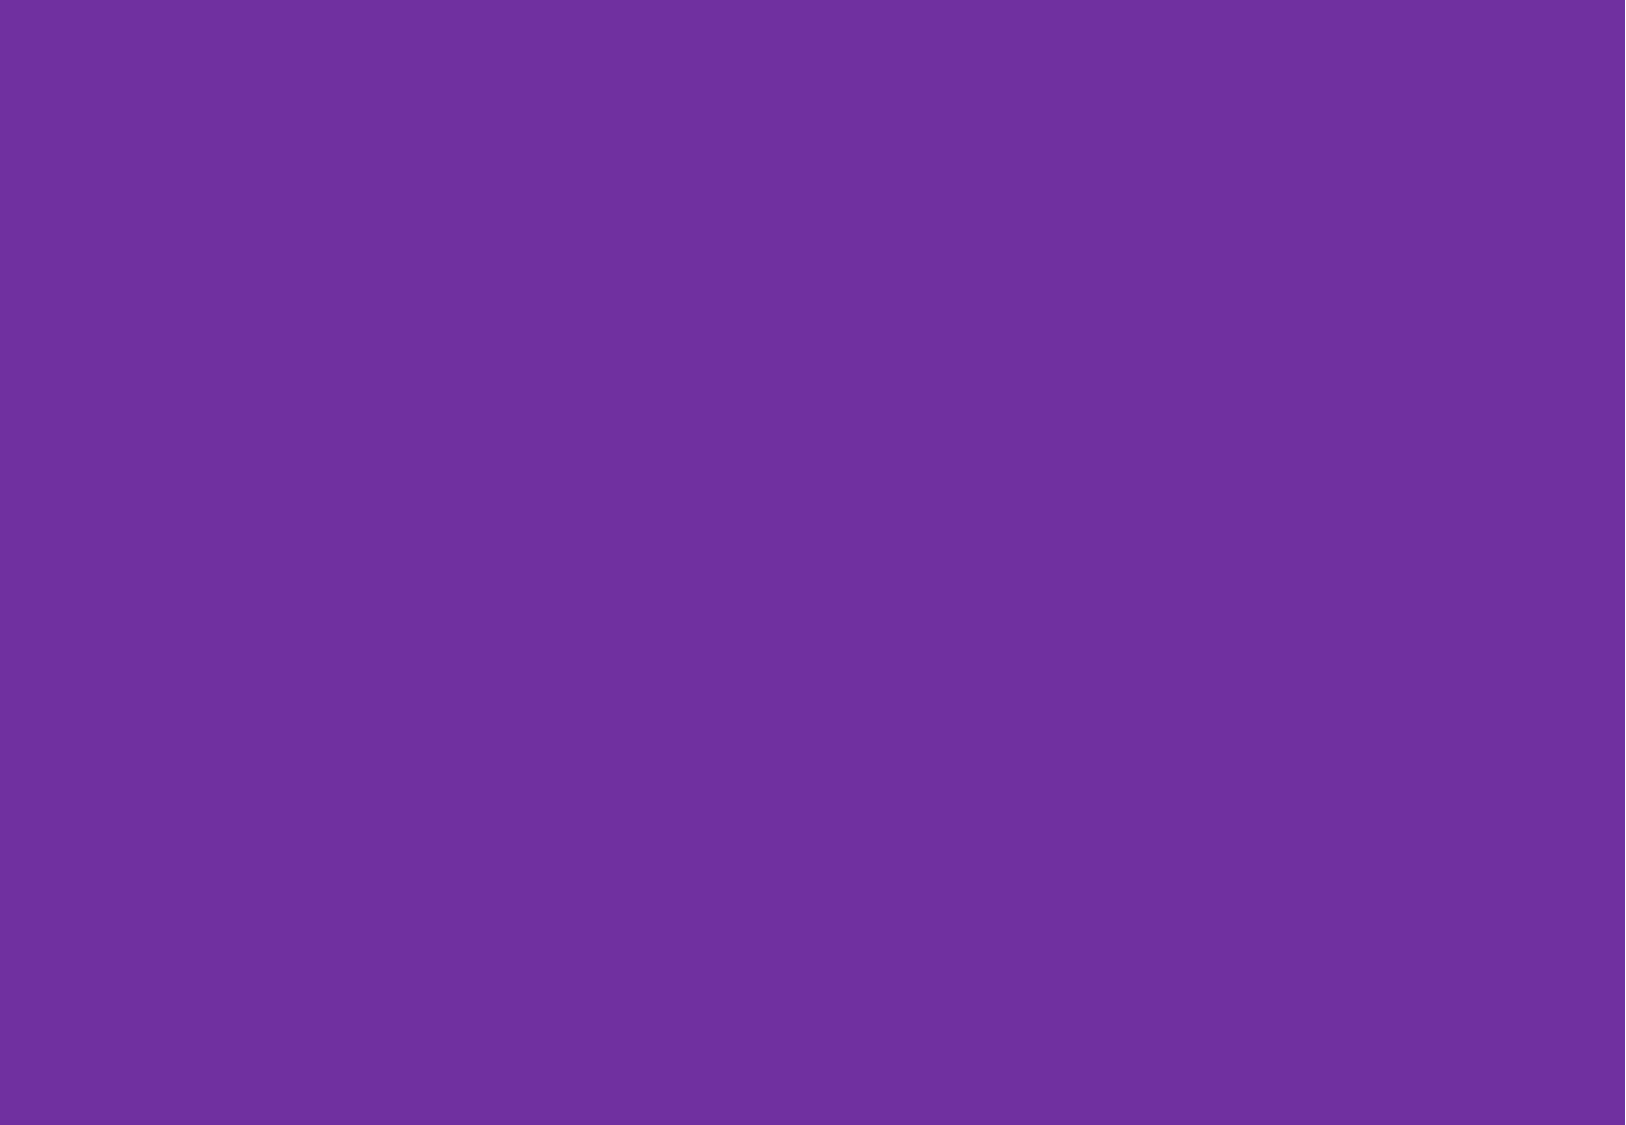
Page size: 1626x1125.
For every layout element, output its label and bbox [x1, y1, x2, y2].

text_box [0, 0, 1625, 1125]
